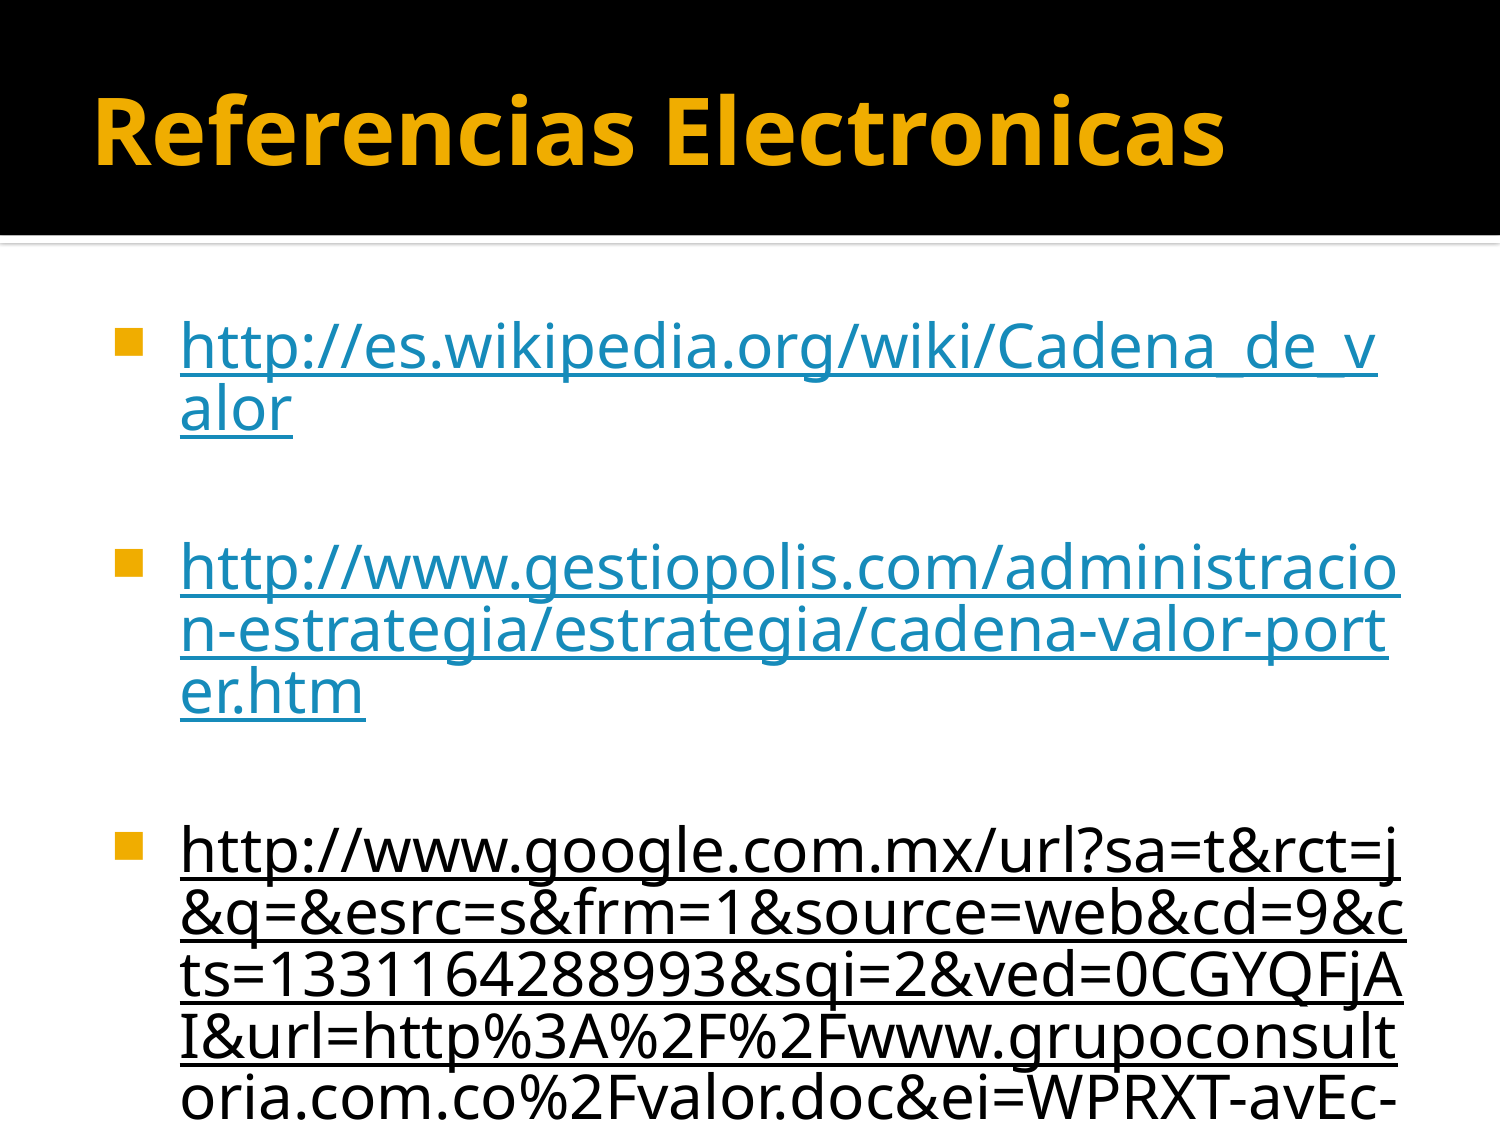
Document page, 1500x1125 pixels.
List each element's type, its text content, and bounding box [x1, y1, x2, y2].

title Referencias Electronicas [75, 25, 1425, 231]
list http://es.wikipedia.org/wiki/Cadena_de_valor http://www.gestiopolis.com/administracion-estrategia/estrategia/cadena-valor-porter.htm http://www.google.com.mx/url?sa=t&rct=j&q=&esrc=s&frm=1&source=web&cd=9&cts=1331164288993&sqi=2&ved=0CGYQFjAI&url=http%3A%2F%2Fwww.grupoconsultoria.com.co%2Fvalor.doc&ei=WPRXT-avEc-DsAKJiP20DQ&usg=AFQjCNFNCx2Y_PpfpNyfTXRmgMNEFDC_1g http://www.xabone.com/tips-de-maquillaje/111-organico-mas-caro http://www.cosmeticosmazunte.com/ http://www.xabone.com/productos [75, 291, 1425, 1050]
